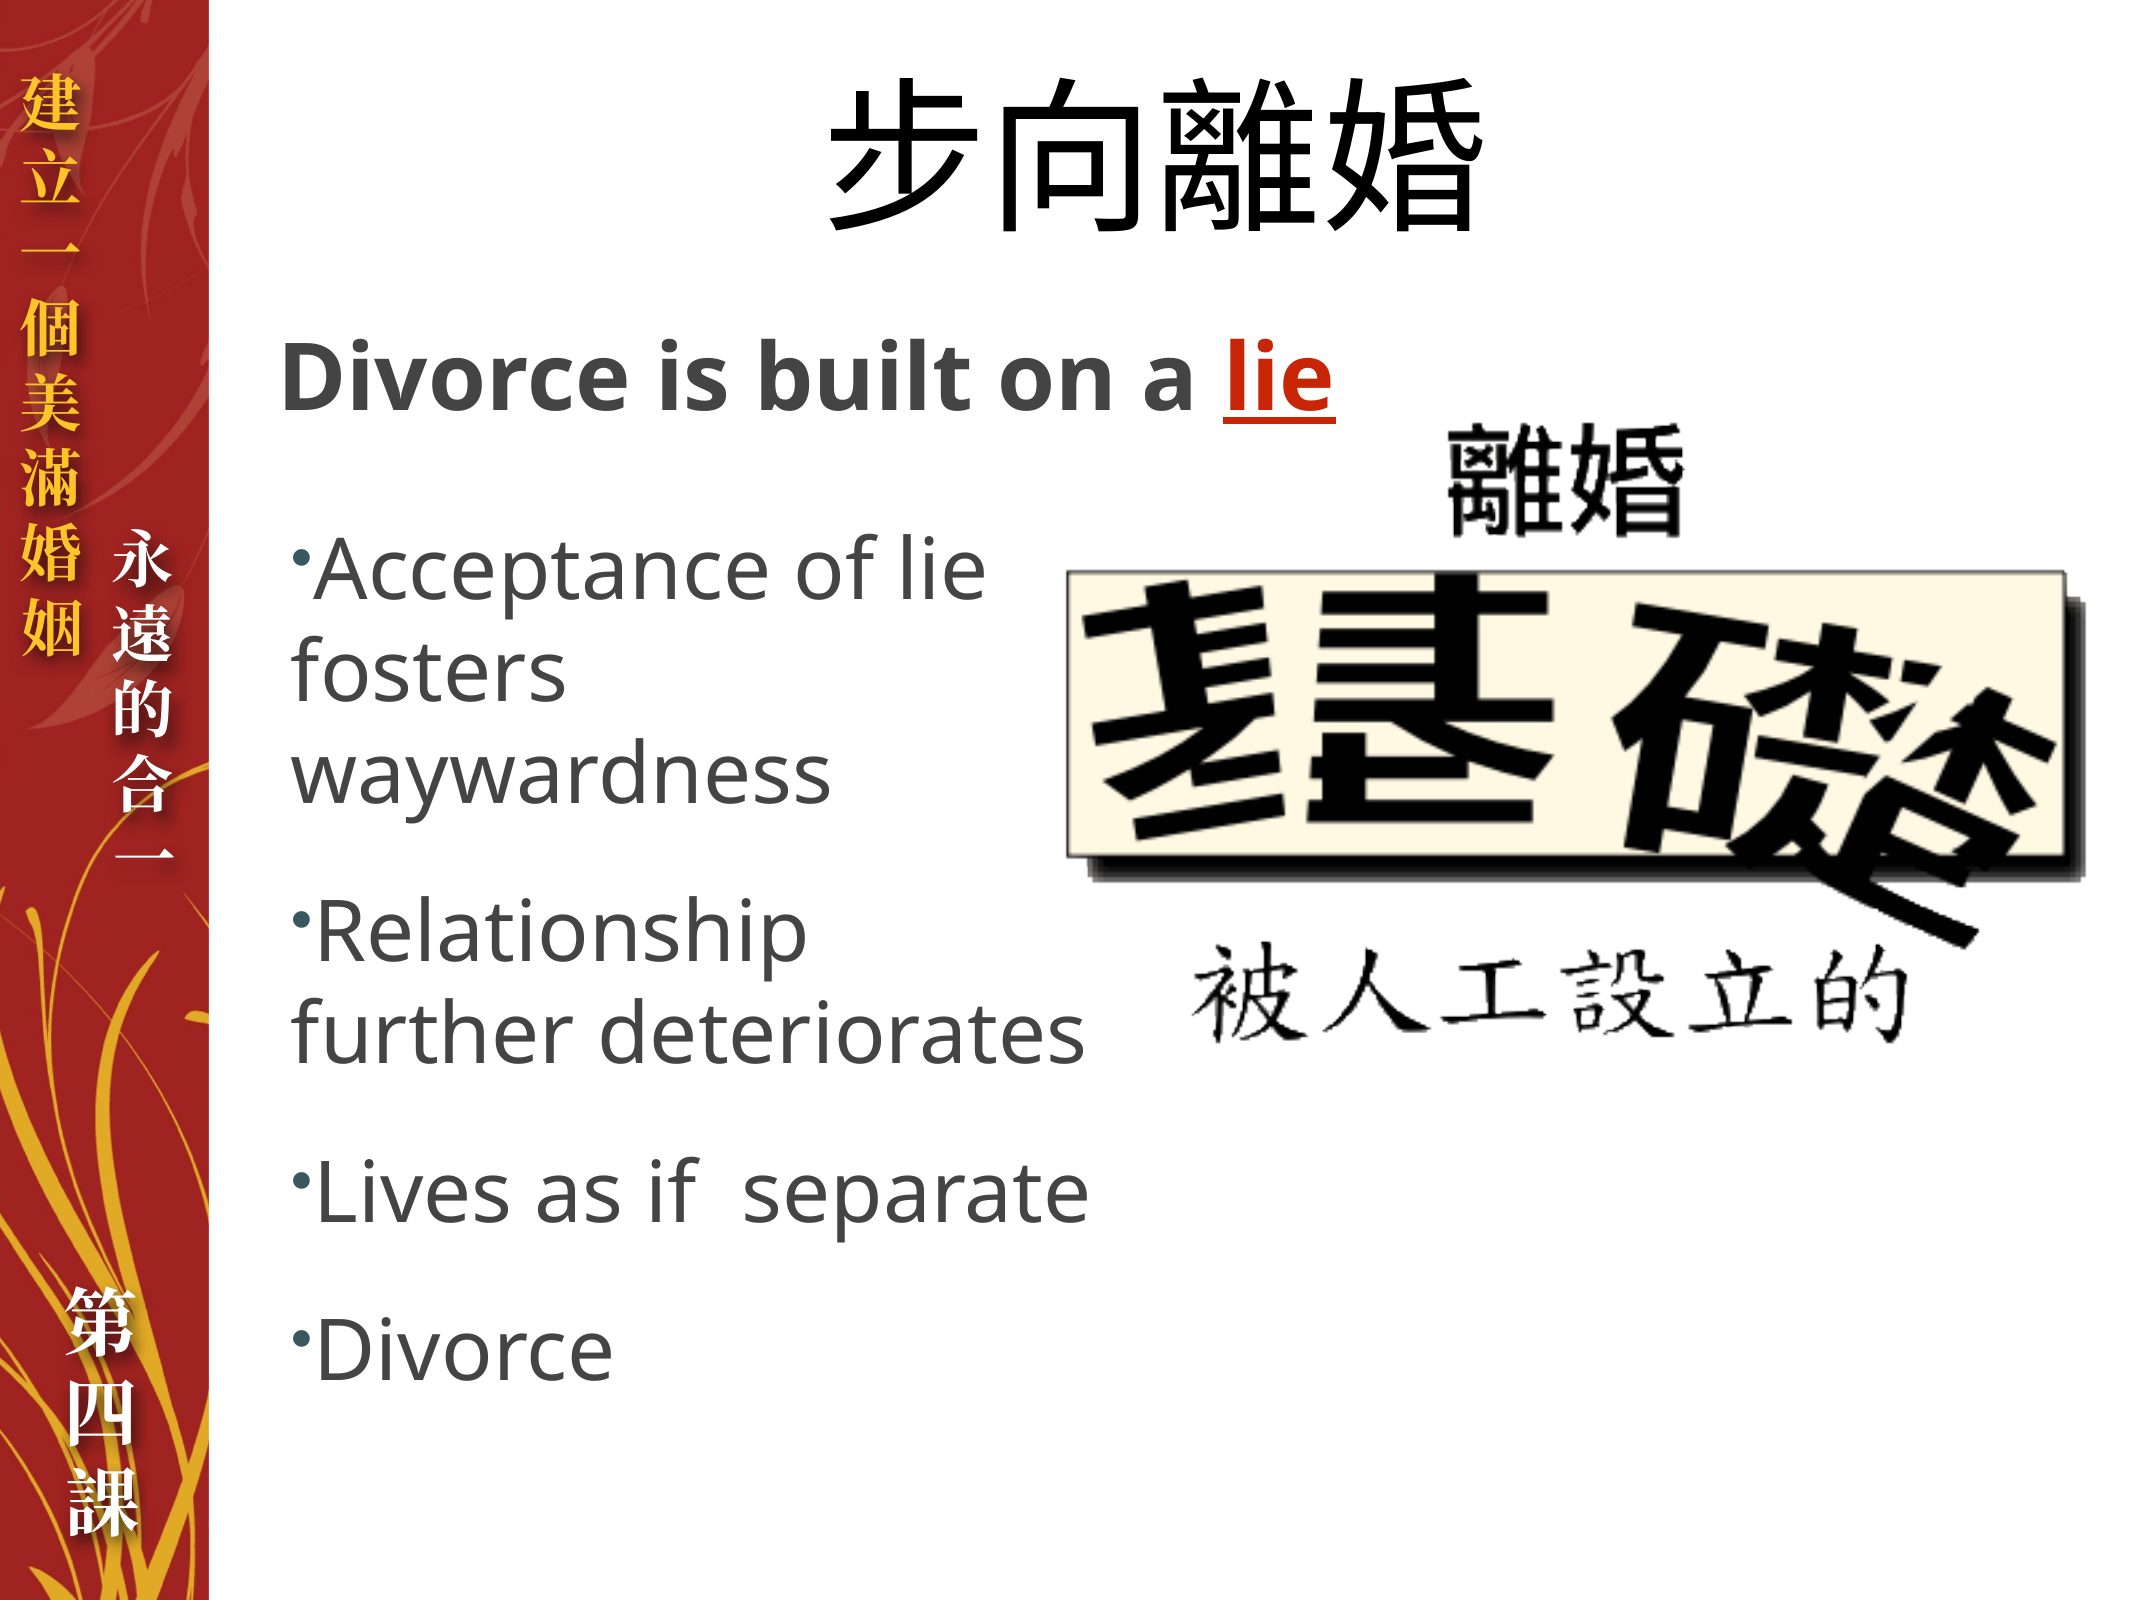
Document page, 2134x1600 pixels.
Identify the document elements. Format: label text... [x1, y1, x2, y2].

text_box Acceptance of lie fosters waywardness Relationship further deteriorates Lives as if separate Divorce [282, 505, 1122, 1407]
picture [1055, 418, 2111, 1057]
text_box Divorce is built on a lie [268, 307, 1349, 438]
text_box 步向離婚 [735, 43, 1787, 261]
picture [0, 0, 208, 1600]
